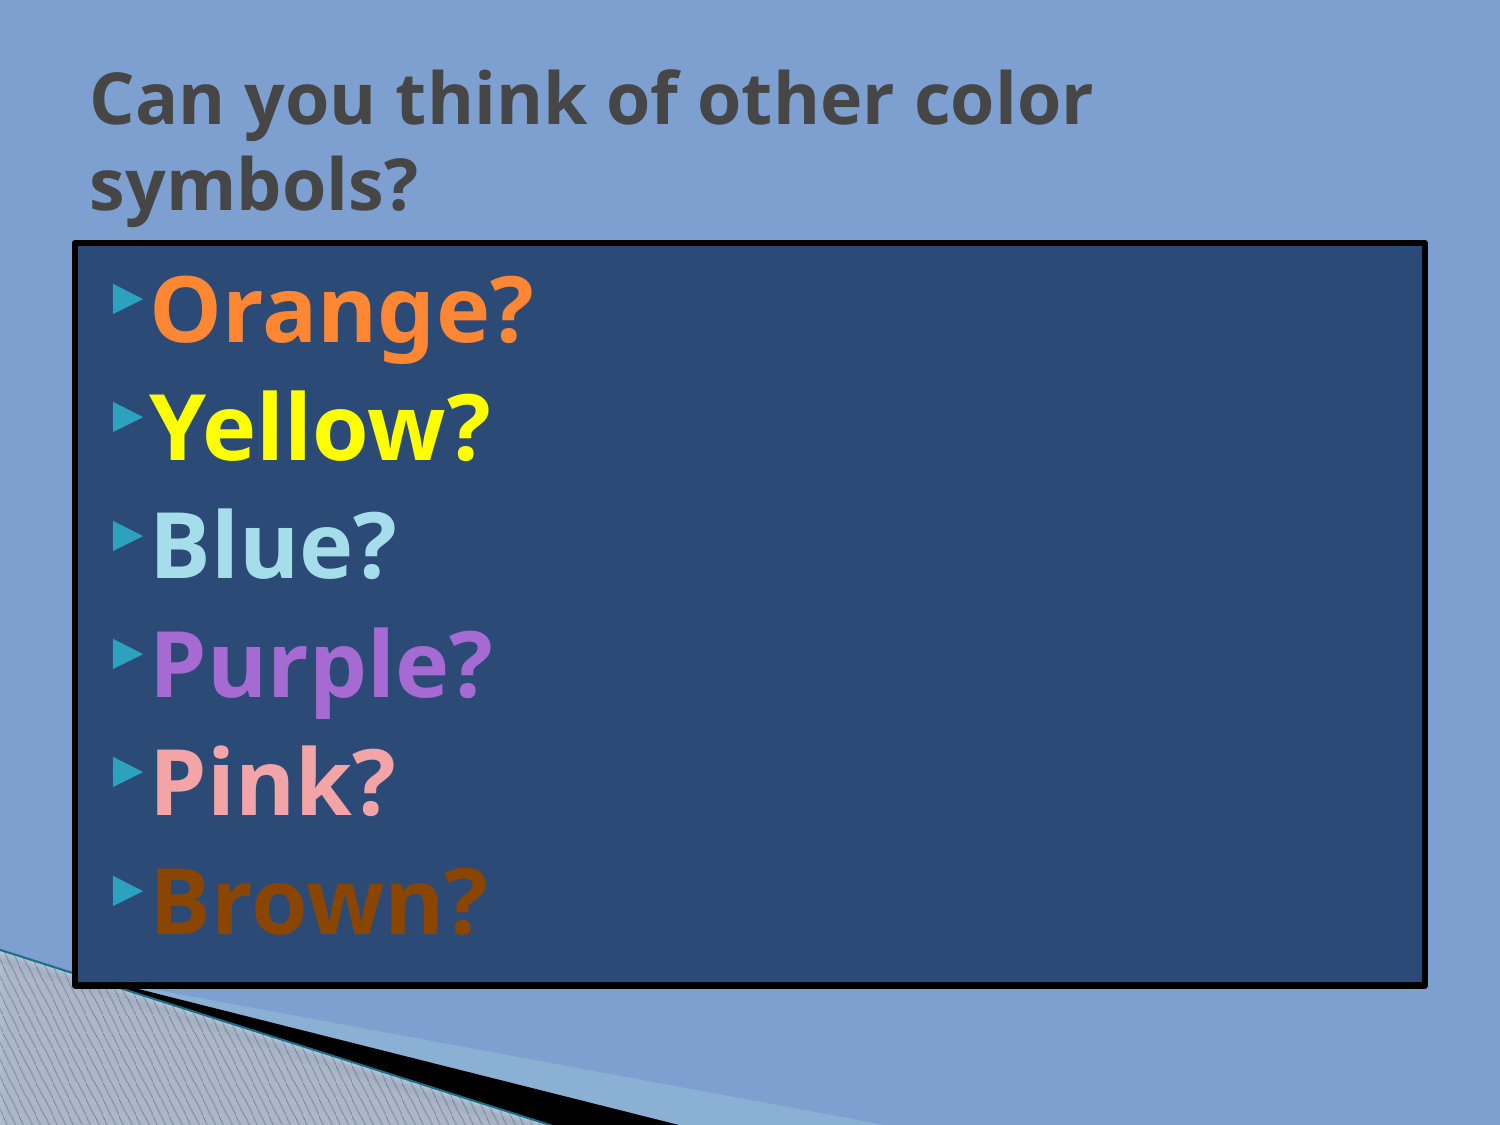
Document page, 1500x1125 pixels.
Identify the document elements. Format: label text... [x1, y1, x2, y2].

title Can you think of other color symbols? [75, 45, 1425, 233]
list Orange? Yellow? Blue? Purple? Pink? Brown? [75, 243, 1425, 986]
